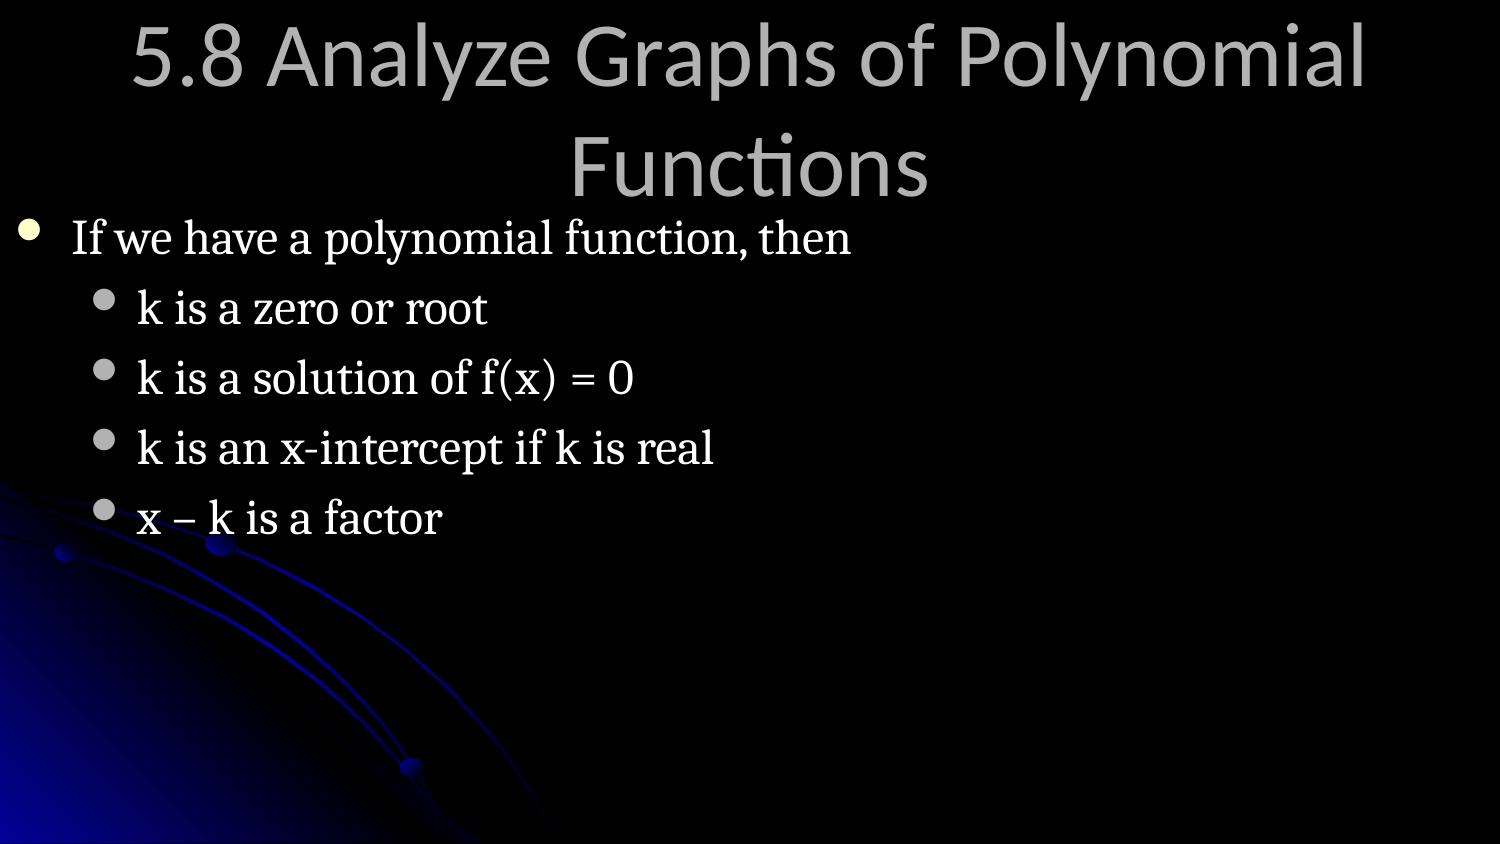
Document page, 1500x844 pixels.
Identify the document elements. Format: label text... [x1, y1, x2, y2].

list If we have a polynomial function, then k is a zero or root k is a solution of f(x) = 0 k is an x-intercept if k is real x – k is a factor [0, 196, 1500, 755]
title 5.8 Analyze Graphs of Polynomial Functions [0, 33, 1500, 175]
